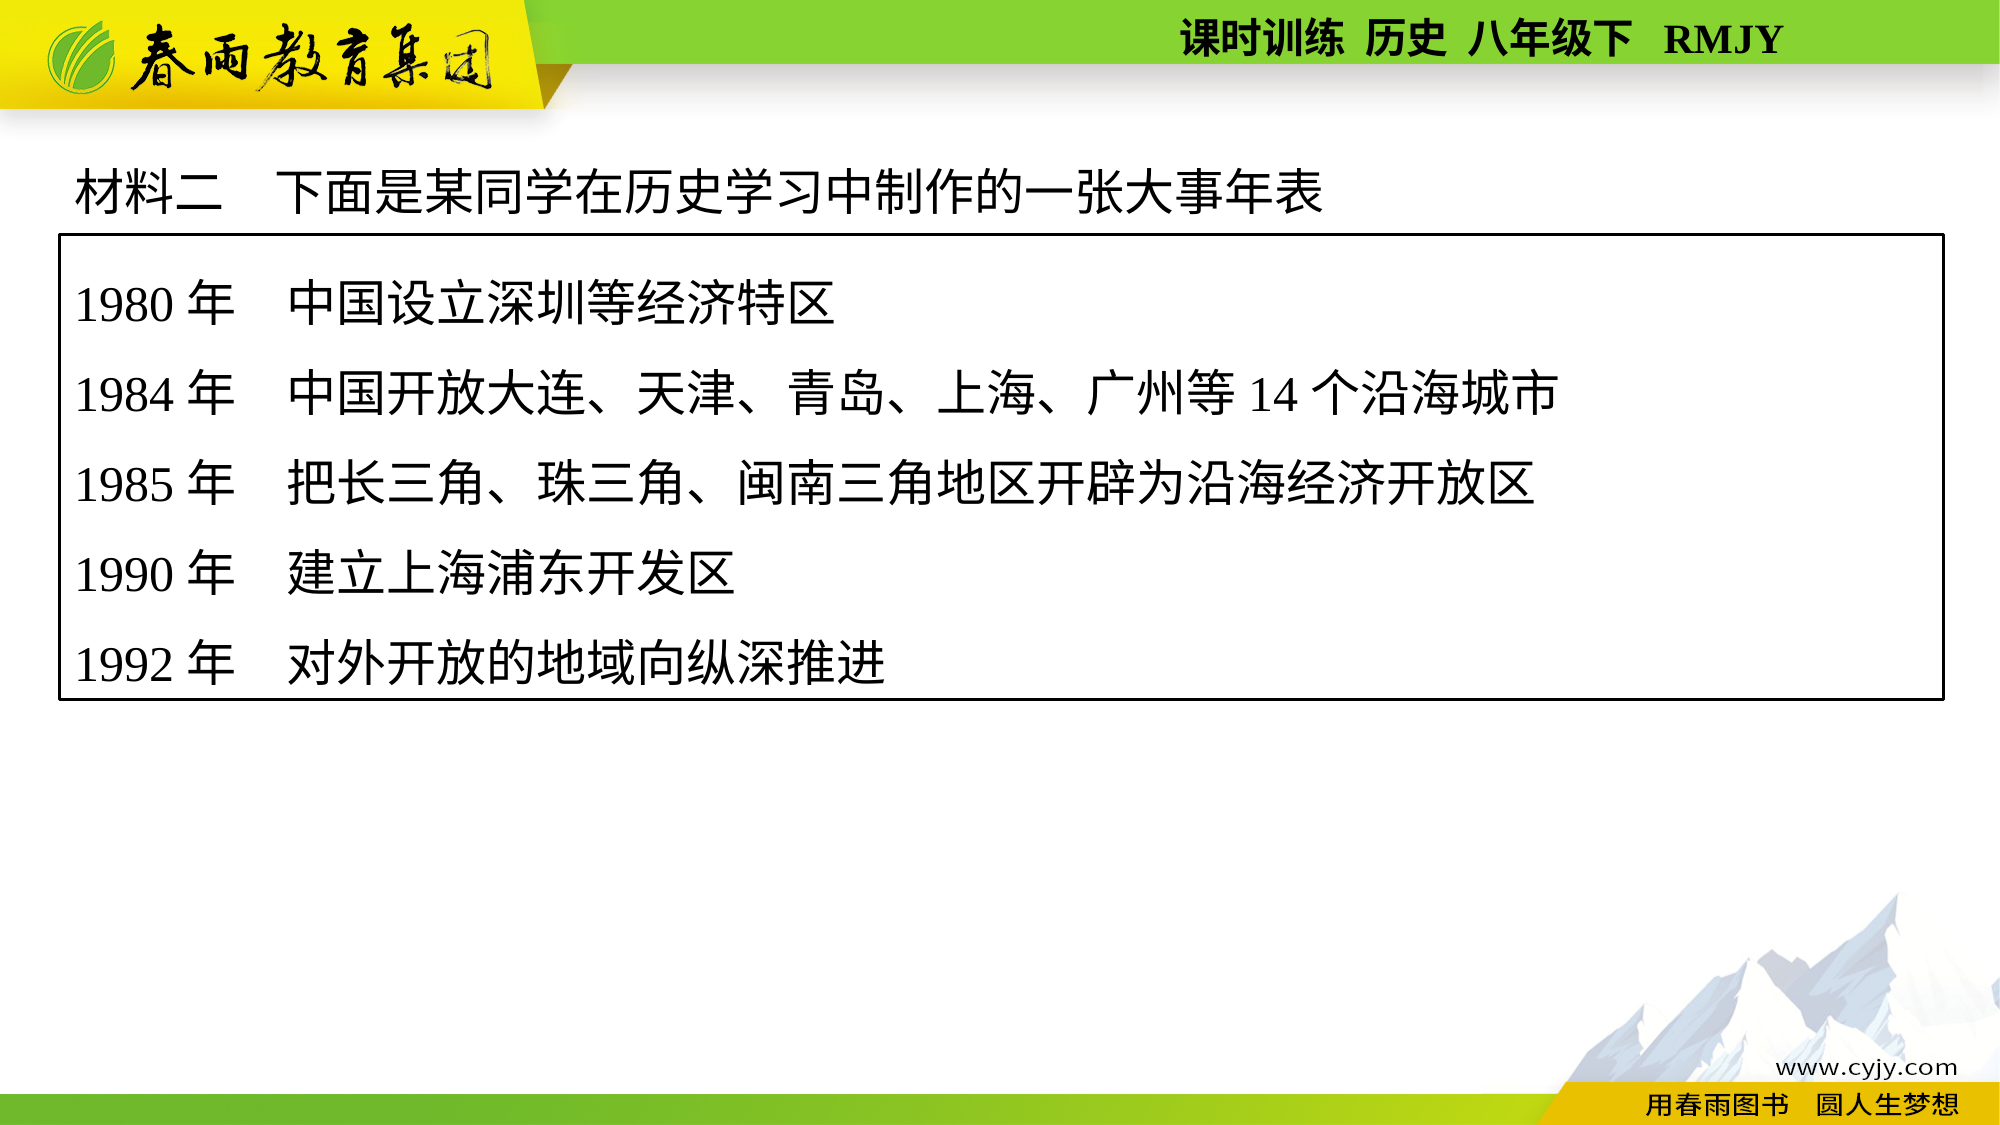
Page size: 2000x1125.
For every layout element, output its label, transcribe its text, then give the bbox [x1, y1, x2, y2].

picture [0, 0, 2000, 1125]
text_box 1980年 中国设立深圳等经济特区 1984年 中国开放大连、天津、青岛、上海、广州等14个沿海城市 1985年 把长三角、珠三角、闽南三角地区开辟为沿海经济开放区 1990年 建立上海浦东开发区 1992年 对外开放的地域向纵深推进 [59, 234, 1944, 700]
list 材料二 下面是某同学在历史学习中制作的一张大事年表 [59, 122, 1944, 217]
